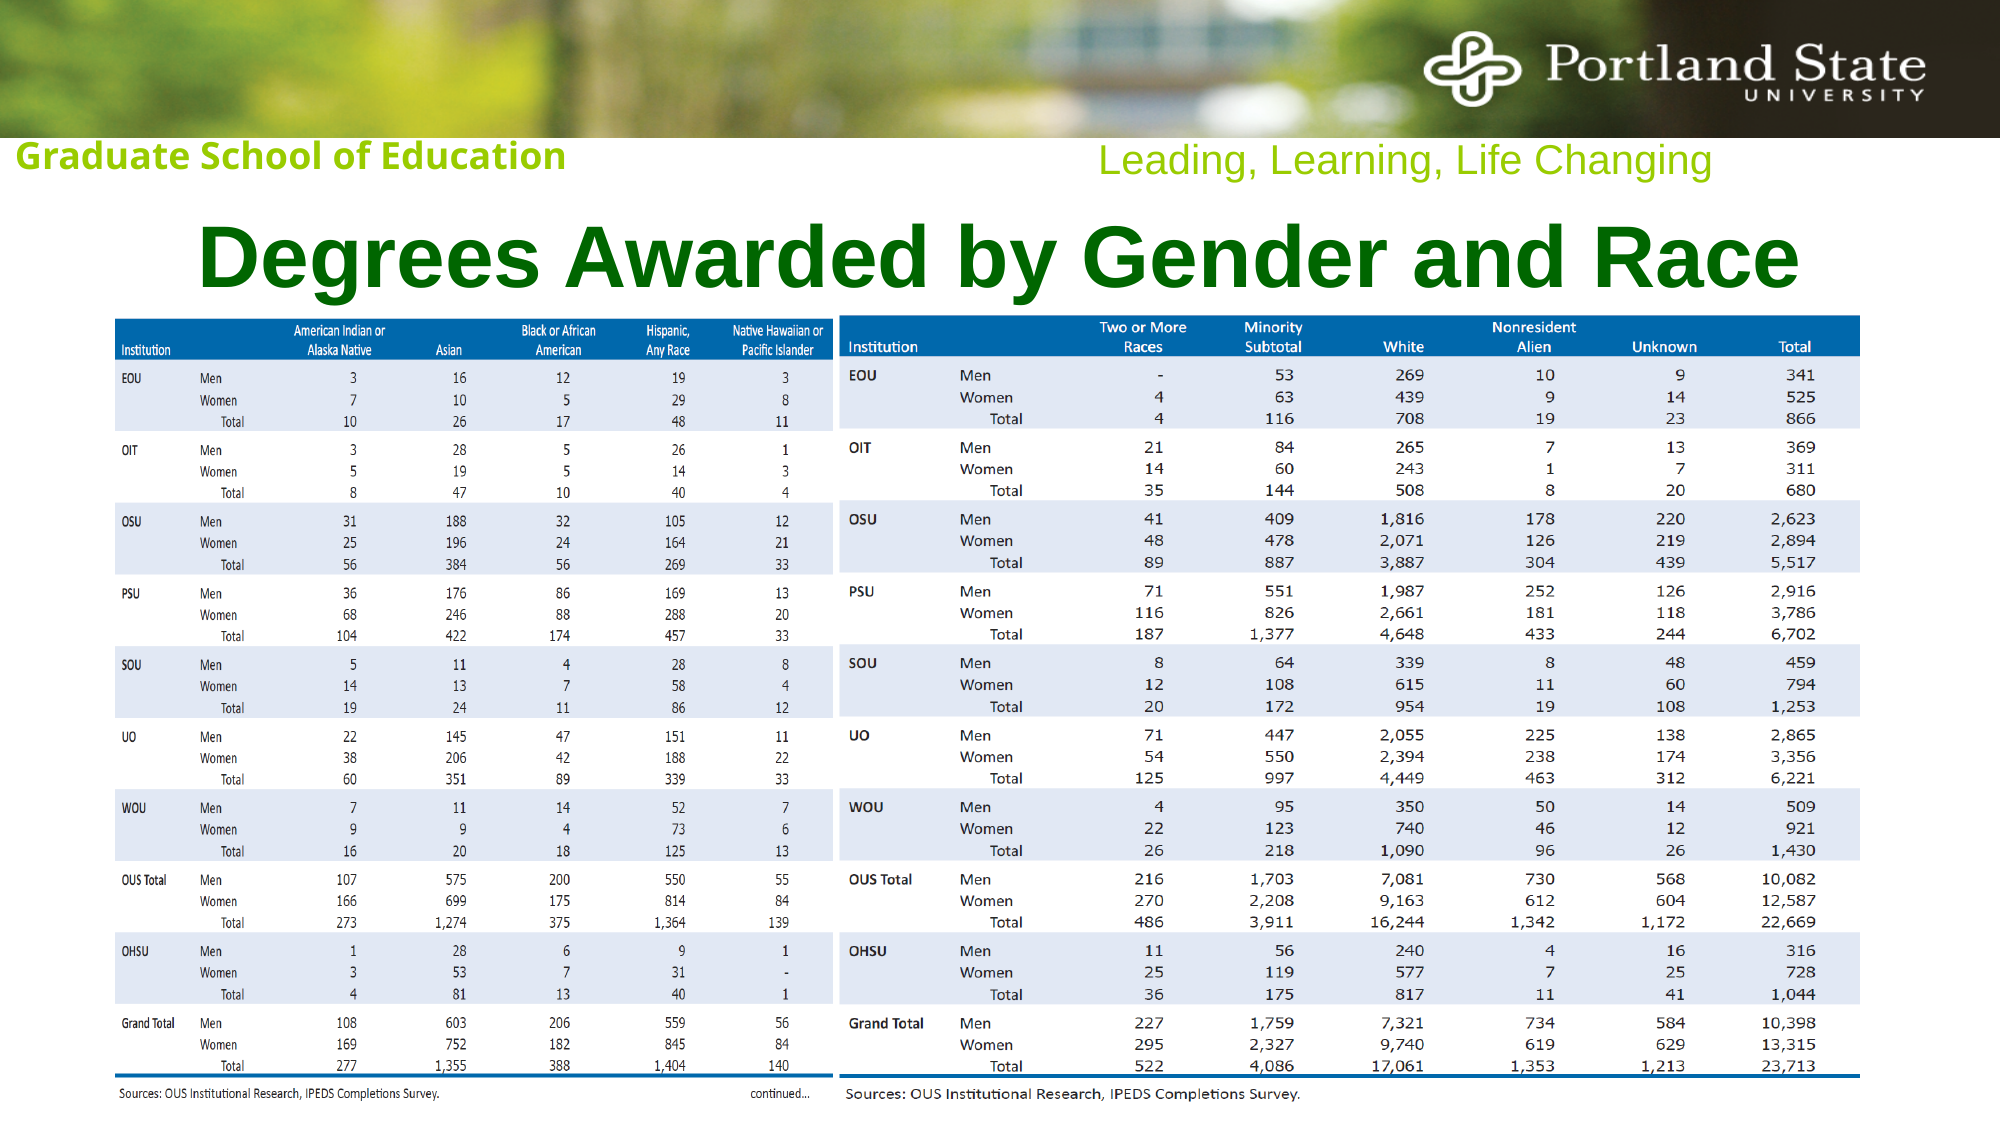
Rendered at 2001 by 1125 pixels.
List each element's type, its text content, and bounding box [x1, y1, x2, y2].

picture [836, 313, 1862, 1103]
picture [0, 0, 2000, 138]
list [109, 313, 834, 1103]
title Degrees Awarded by Gender and Race [0, 203, 2000, 314]
